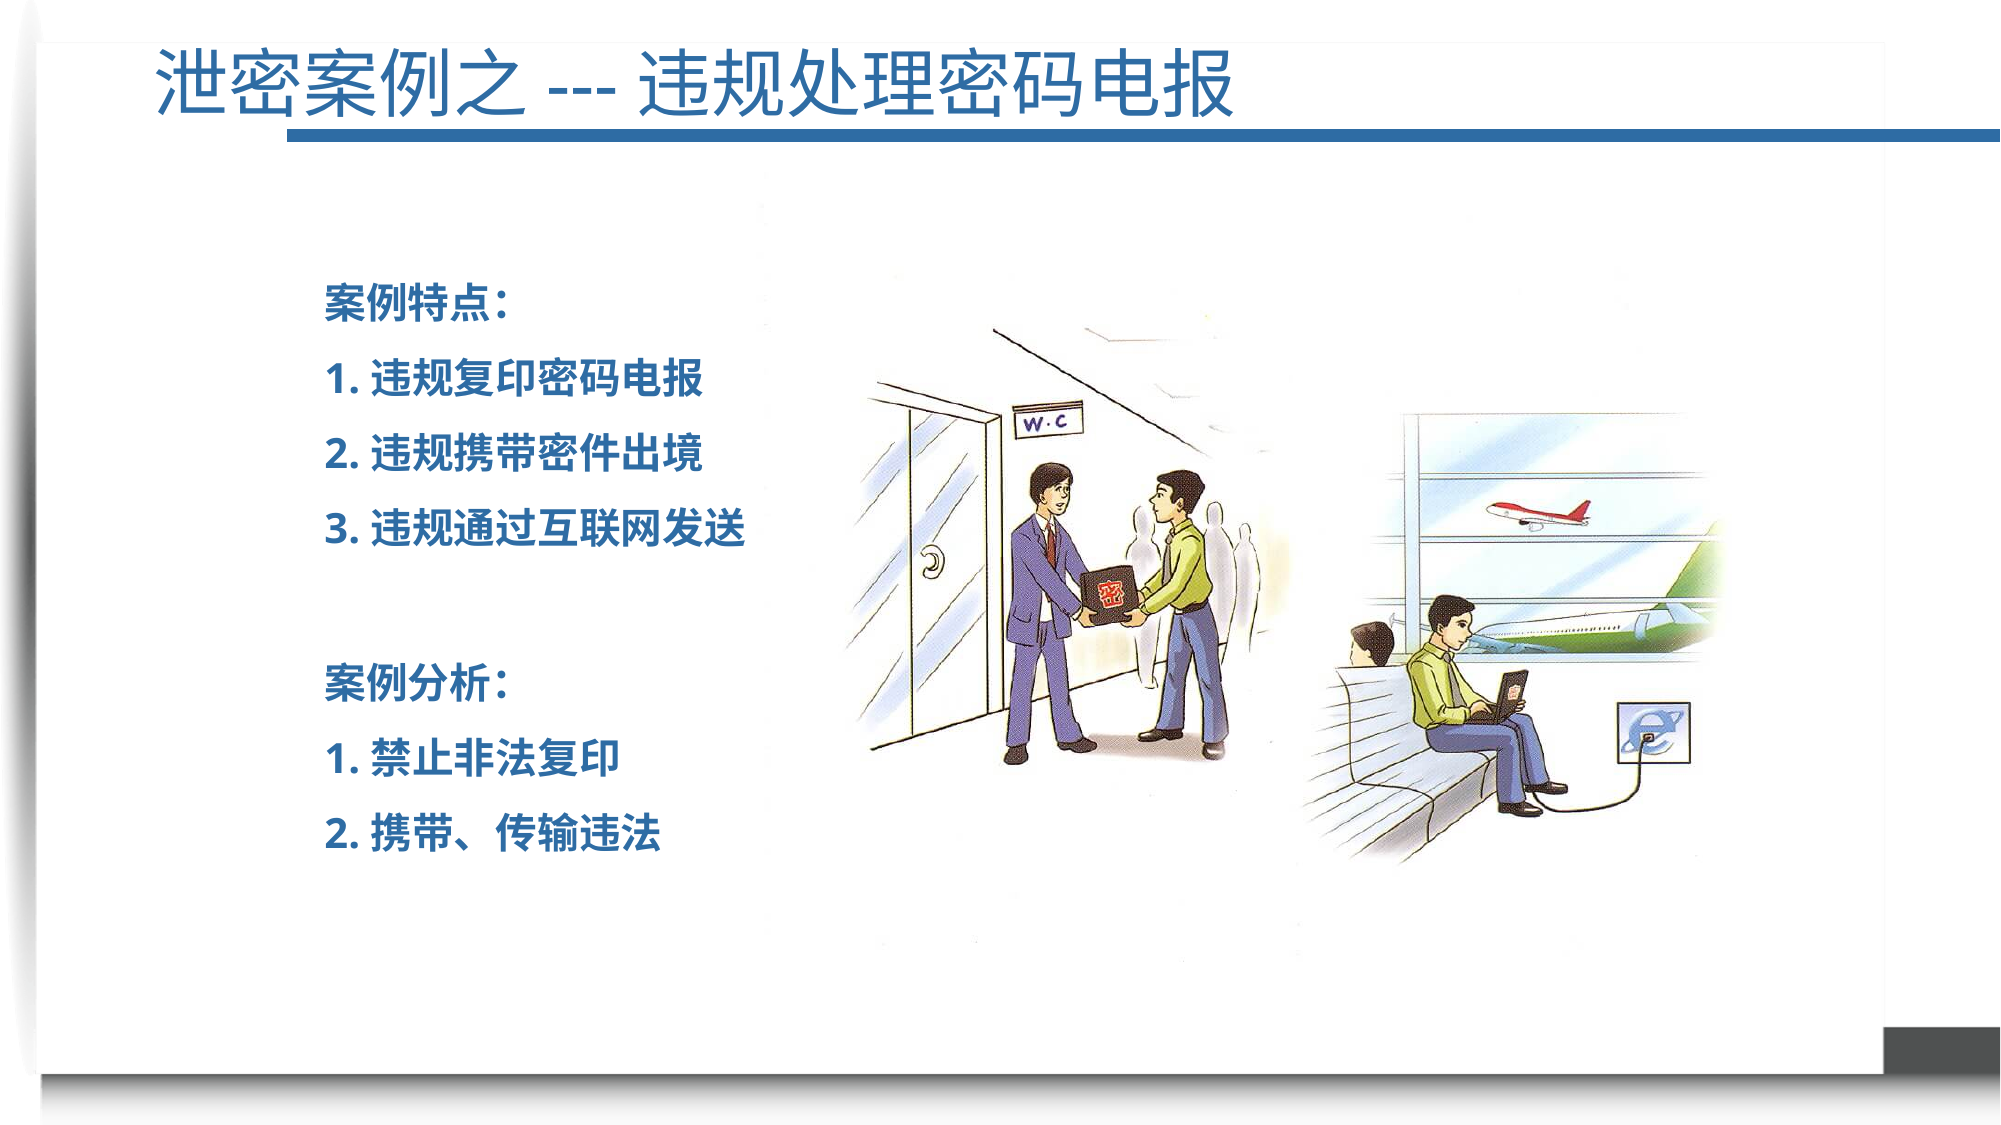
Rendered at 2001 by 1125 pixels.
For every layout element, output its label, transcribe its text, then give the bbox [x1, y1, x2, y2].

text_box 案例特点： 1.违规复印密码电报 2.违规携带密件出境 3.违规通过互联网发送 [309, 244, 756, 560]
picture [0, 0, 2001, 1125]
text_box 案例分析： 1.禁止非法复印 2.携带、传输违法 [309, 624, 756, 865]
text_box 泄密案例之---违规处理密码电报 [138, 29, 1252, 135]
